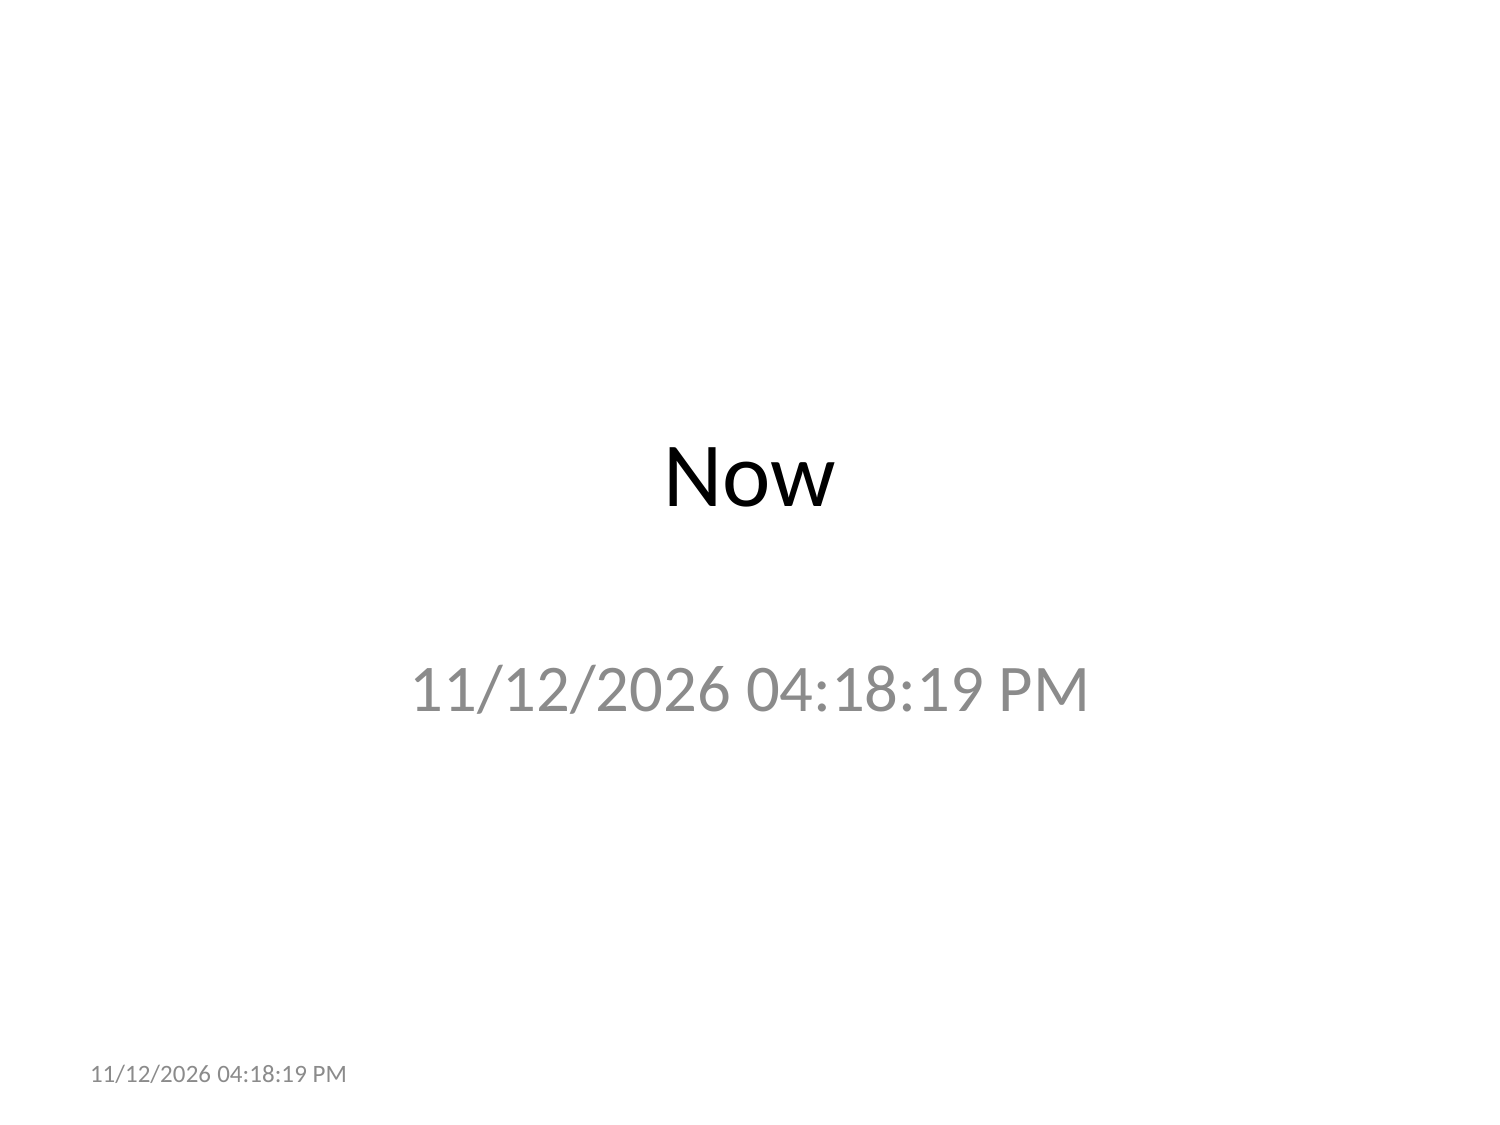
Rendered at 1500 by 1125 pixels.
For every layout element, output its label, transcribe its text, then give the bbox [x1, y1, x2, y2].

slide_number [75, 1042, 425, 1103]
subtitle 2011-12-19 10:20:04 AM [225, 637, 1275, 925]
title Now [112, 349, 1388, 591]
